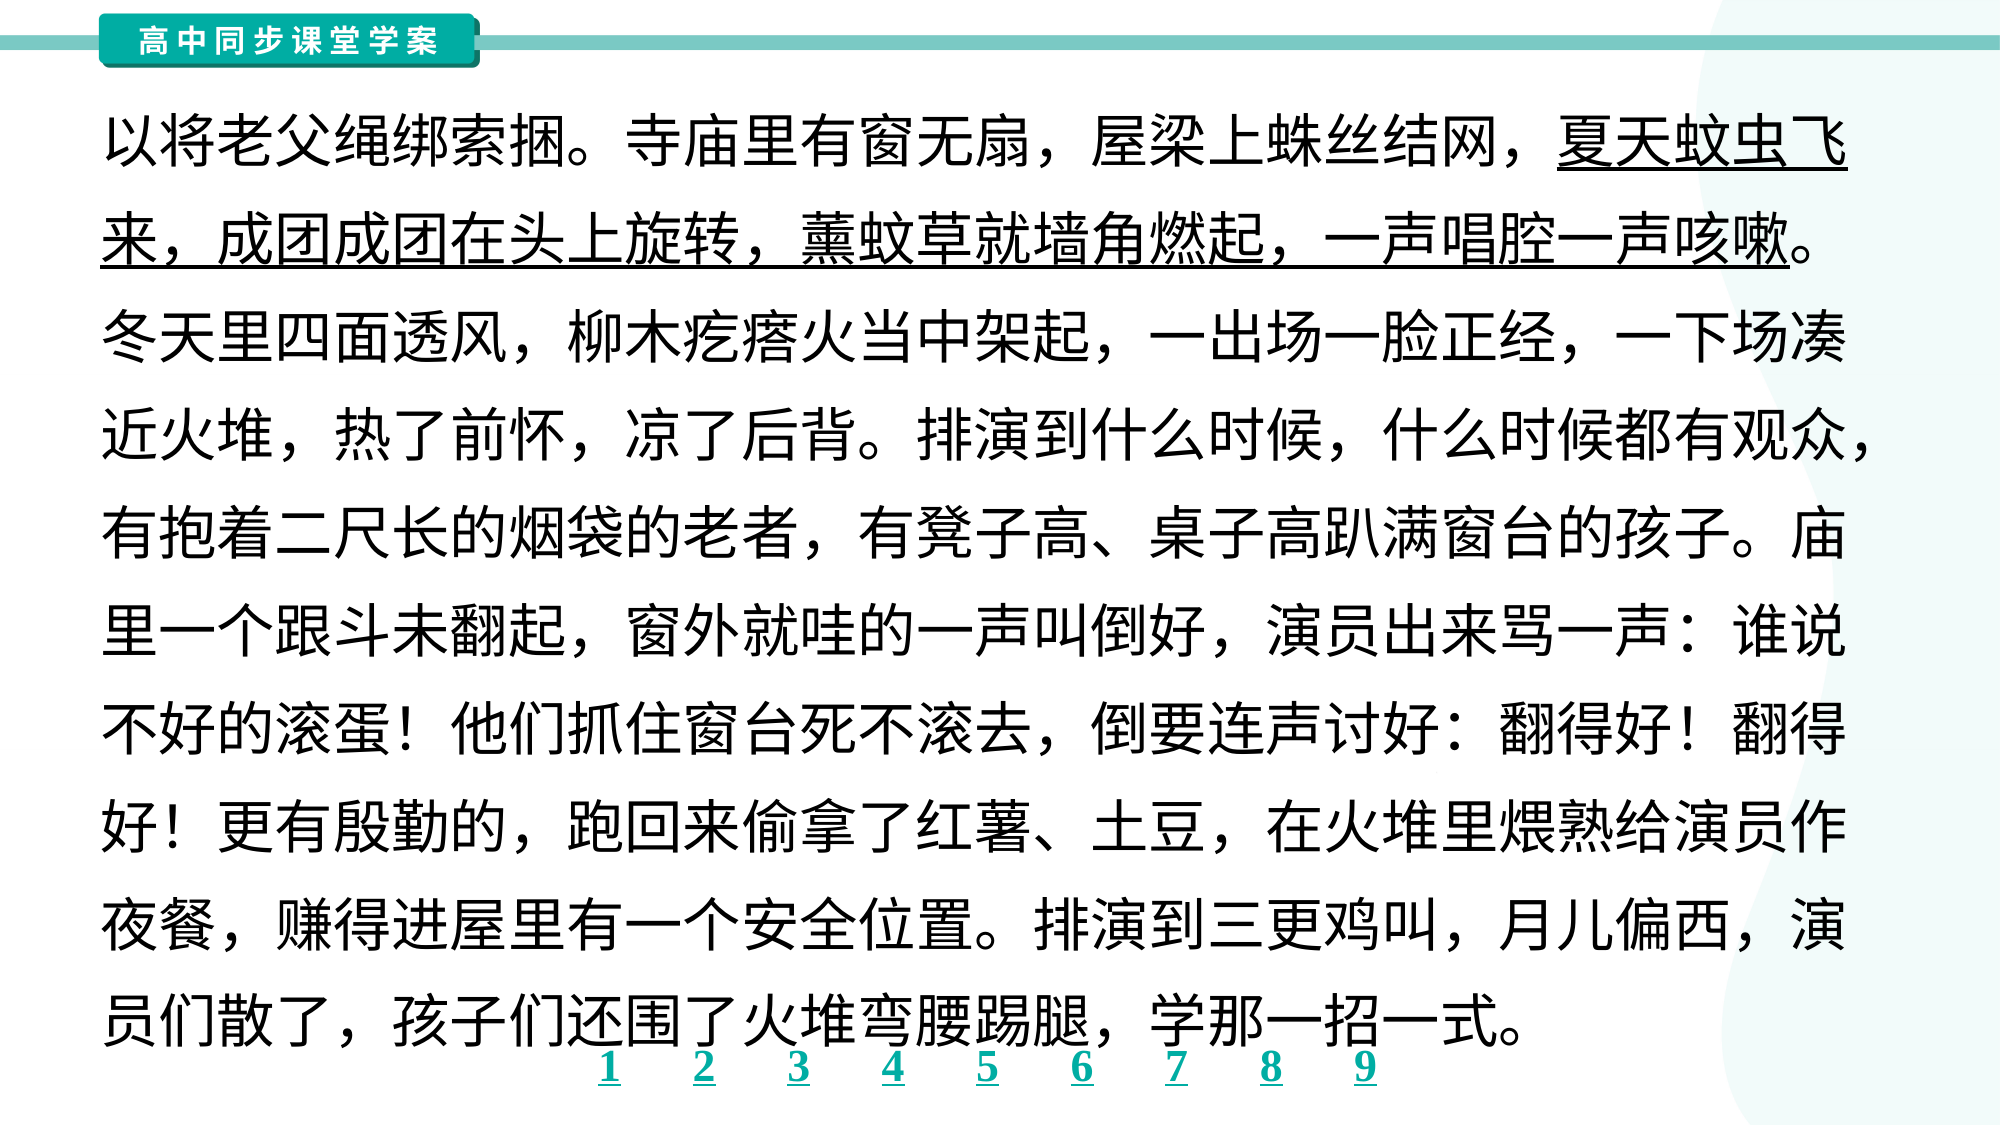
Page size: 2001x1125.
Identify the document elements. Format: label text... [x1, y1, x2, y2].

picture [0, 0, 2000, 1125]
text_box 以将老父绳绑索捆。寺庙里有窗无扇，屋梁上蛛丝结网，夏天蚊虫飞 来，成团成团在头上旋转，薰蚊草就墙角燃起，一声唱腔一声咳嗽。 冬天里四面透风，柳木疙瘩火当中架起，一出场一脸正经，一下场凑 近火堆，热了前怀，凉了后背。排演到什么时候，什么时候都有观众， 有抱着二尺长的烟袋的老者，有凳子高、桌子高趴满窗台的孩子。庙 里一个跟斗未翻起，窗外就哇的一声叫倒好，演员出来骂一声：谁说 不好的滚蛋！他们抓住窗台死不滚去，倒要连声讨好：翻得好！翻得 好！更有殷勤的，跑回来偷拿了红薯、土豆，在火堆里煨熟给演员作 夜餐，赚得进屋里有一个安全位置。排演到三更鸡叫，月儿偏西，演 员们散了，孩子们还围了火堆弯腰踢腿，学那一招一式。#1.1 [100, 76, 1899, 1043]
